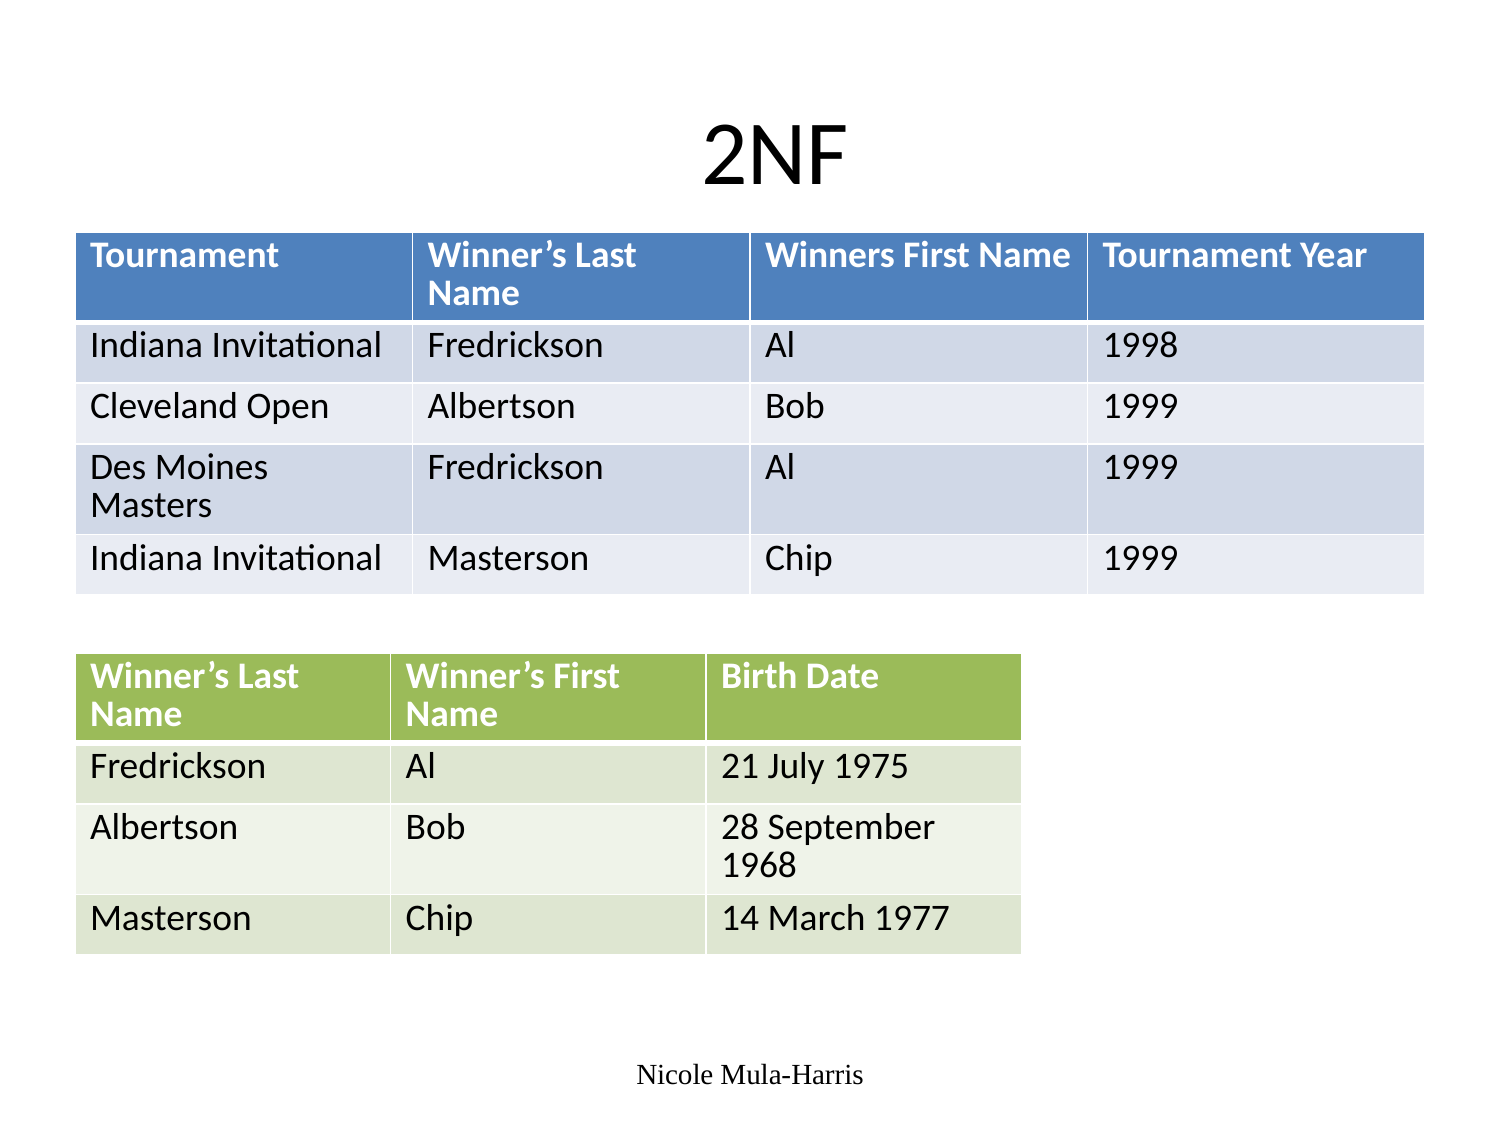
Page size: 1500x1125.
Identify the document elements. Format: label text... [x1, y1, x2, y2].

table_cell 28 September 1968 [707, 805, 1021, 894]
table_cell Bob [751, 384, 1087, 443]
table_cell Indiana Invitational [76, 535, 412, 594]
table_cell Al [391, 746, 705, 803]
table_cell Fredrickson [413, 445, 749, 534]
table_header Birth Date [707, 654, 1021, 740]
table_cell Albertson [76, 805, 390, 894]
table_cell Albertson [413, 384, 749, 443]
table_cell Fredrickson [413, 325, 749, 382]
table_cell Chip [391, 895, 705, 954]
table_cell Masterson [76, 895, 390, 954]
table_header Winners First Name [751, 233, 1087, 320]
table_cell Des Moines Masters [76, 445, 412, 534]
table_cell Chip [751, 535, 1087, 594]
table_cell 14 March 1977 [707, 895, 1021, 954]
table_header Tournament [76, 233, 412, 320]
table_cell Fredrickson [76, 746, 390, 803]
table_cell Al [751, 445, 1087, 534]
table_cell Al [751, 325, 1087, 382]
table_header Winner’s Last Name [76, 654, 390, 740]
footer Nicole Mula-Harris [512, 1042, 988, 1103]
table_cell Bob [391, 805, 705, 894]
table_header Winner’s Last Name [413, 233, 749, 320]
title 2NF [100, 54, 1451, 242]
table_cell 21 July 1975 [707, 746, 1021, 803]
table_cell Masterson [413, 535, 749, 594]
table_cell Cleveland Open [76, 384, 412, 443]
table_header Winner’s First Name [391, 654, 705, 740]
table_cell Indiana Invitational [76, 325, 412, 382]
table_cell 1999 [1088, 535, 1424, 594]
table_cell 1999 [1088, 445, 1424, 534]
table_cell 1999 [1088, 384, 1424, 443]
table_cell 1998 [1088, 325, 1424, 382]
table_header Tournament Year [1088, 233, 1424, 320]
